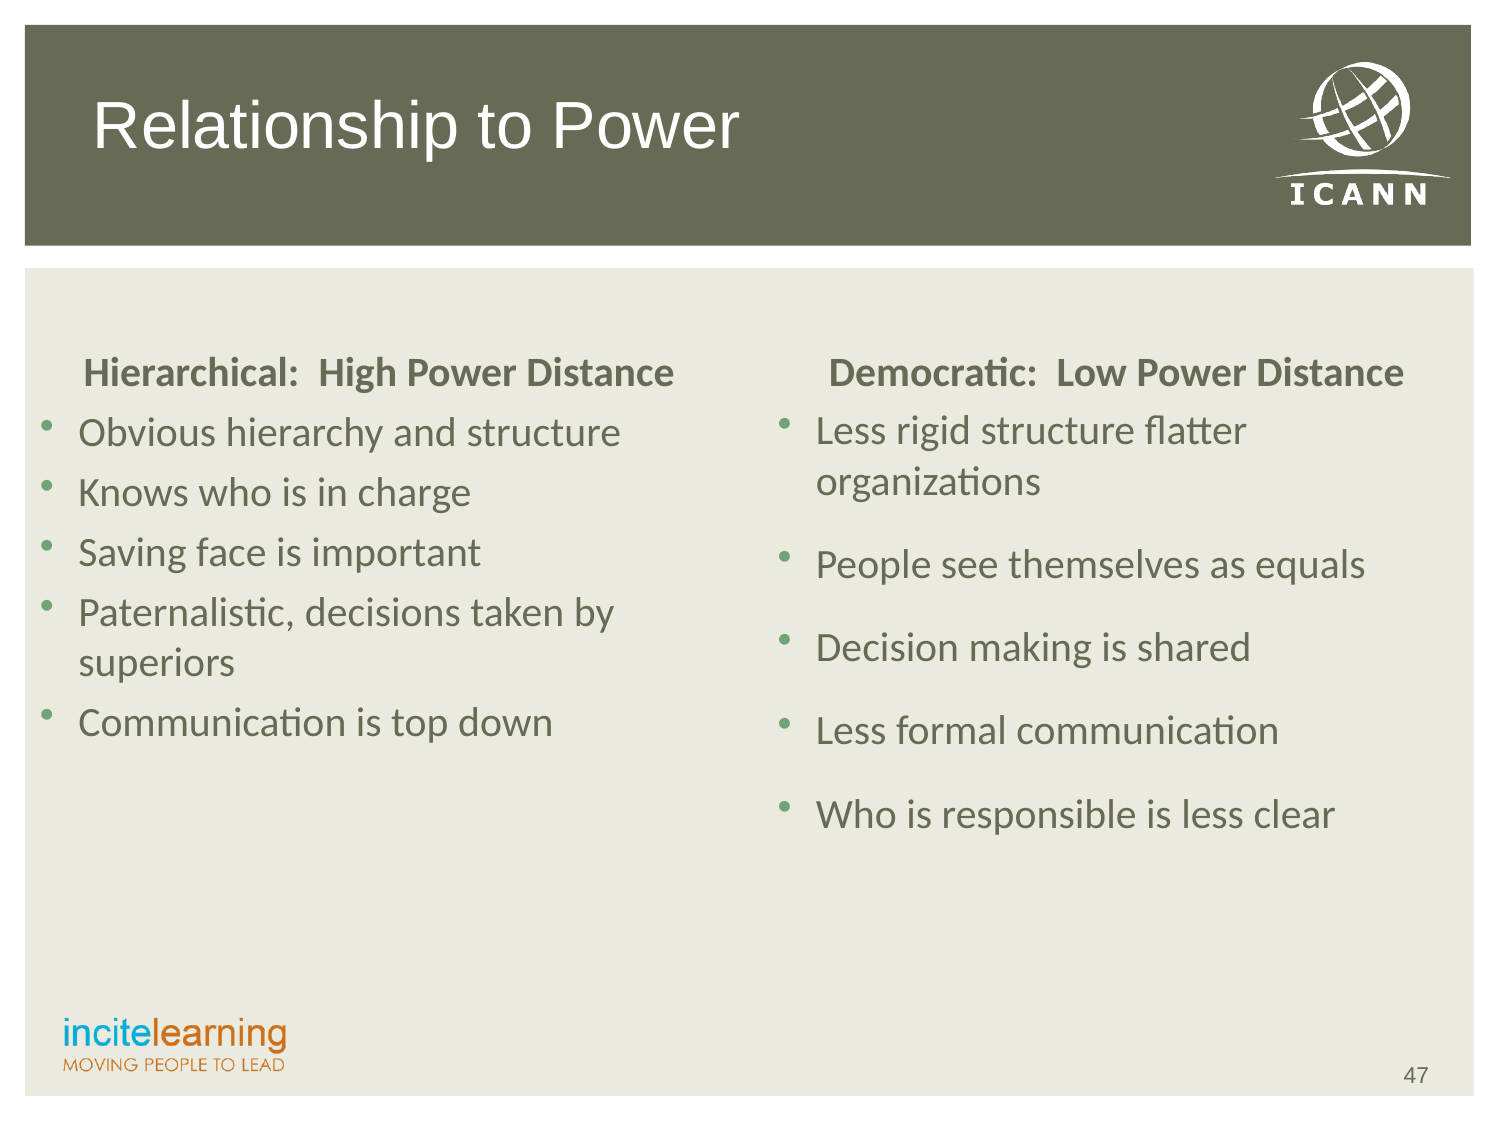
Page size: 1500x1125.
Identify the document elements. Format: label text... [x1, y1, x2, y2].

list Democratic: Low Power Distance Less rigid structure flatter organizations People see themselves as equals Decision making is shared Less formal communication Who is responsible is less clear [762, 337, 1472, 848]
text_box Relationship to Power [78, 74, 756, 170]
slide_number 47 [1370, 1049, 1469, 1097]
picture [62, 1012, 288, 1076]
list Hierarchical: High Power Distance Obvious hierarchy and structure Knows who is in charge Saving face is important Paternalistic, decisions taken by superiors Communication is top down [24, 337, 734, 752]
picture [1273, 62, 1453, 205]
